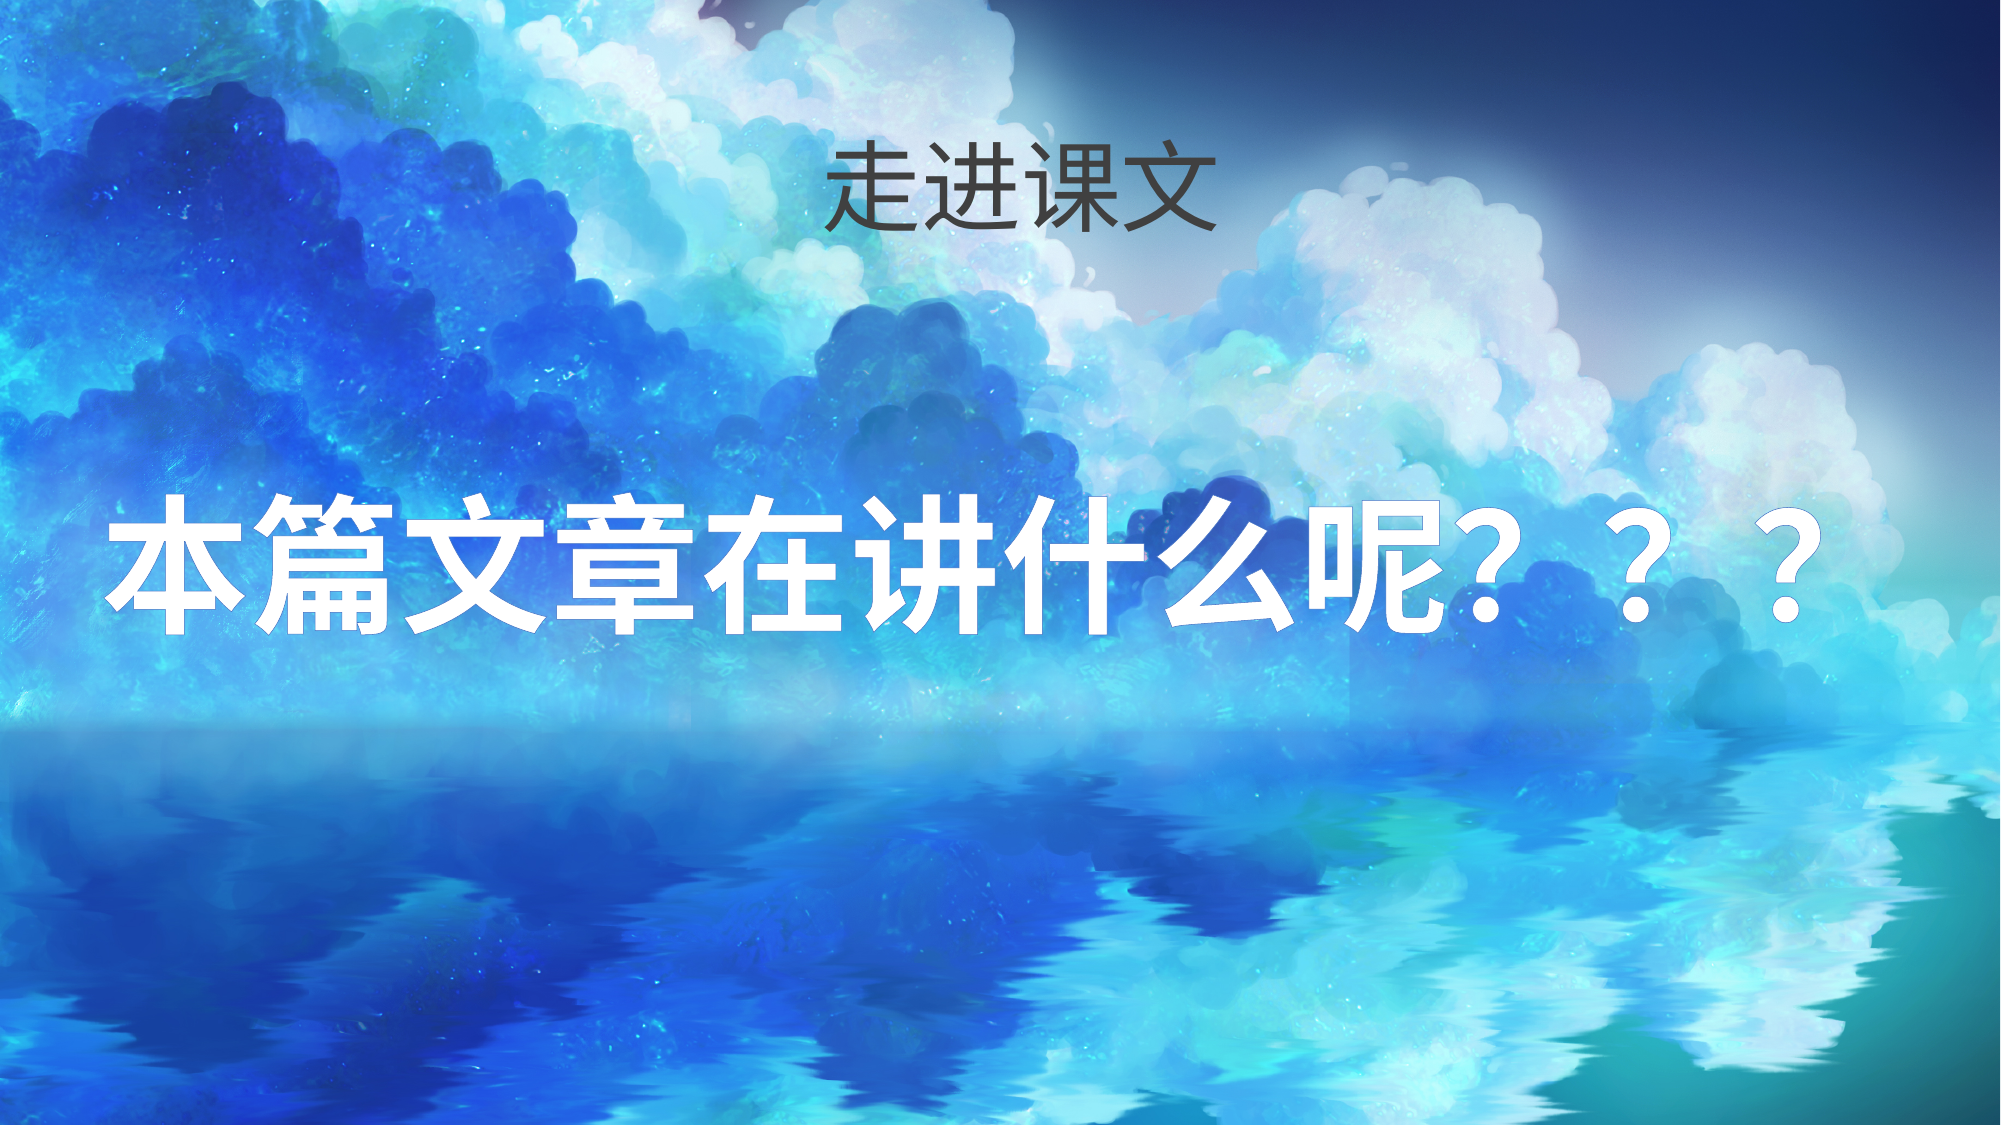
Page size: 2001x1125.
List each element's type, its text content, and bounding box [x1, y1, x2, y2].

text_box [180, 659, 1834, 963]
text_box [180, 375, 1834, 464]
text_box 走进课文 [755, 117, 1286, 253]
text_box 本篇文章在讲什么呢？？？ [85, 464, 1915, 659]
picture [0, 0, 2001, 1125]
